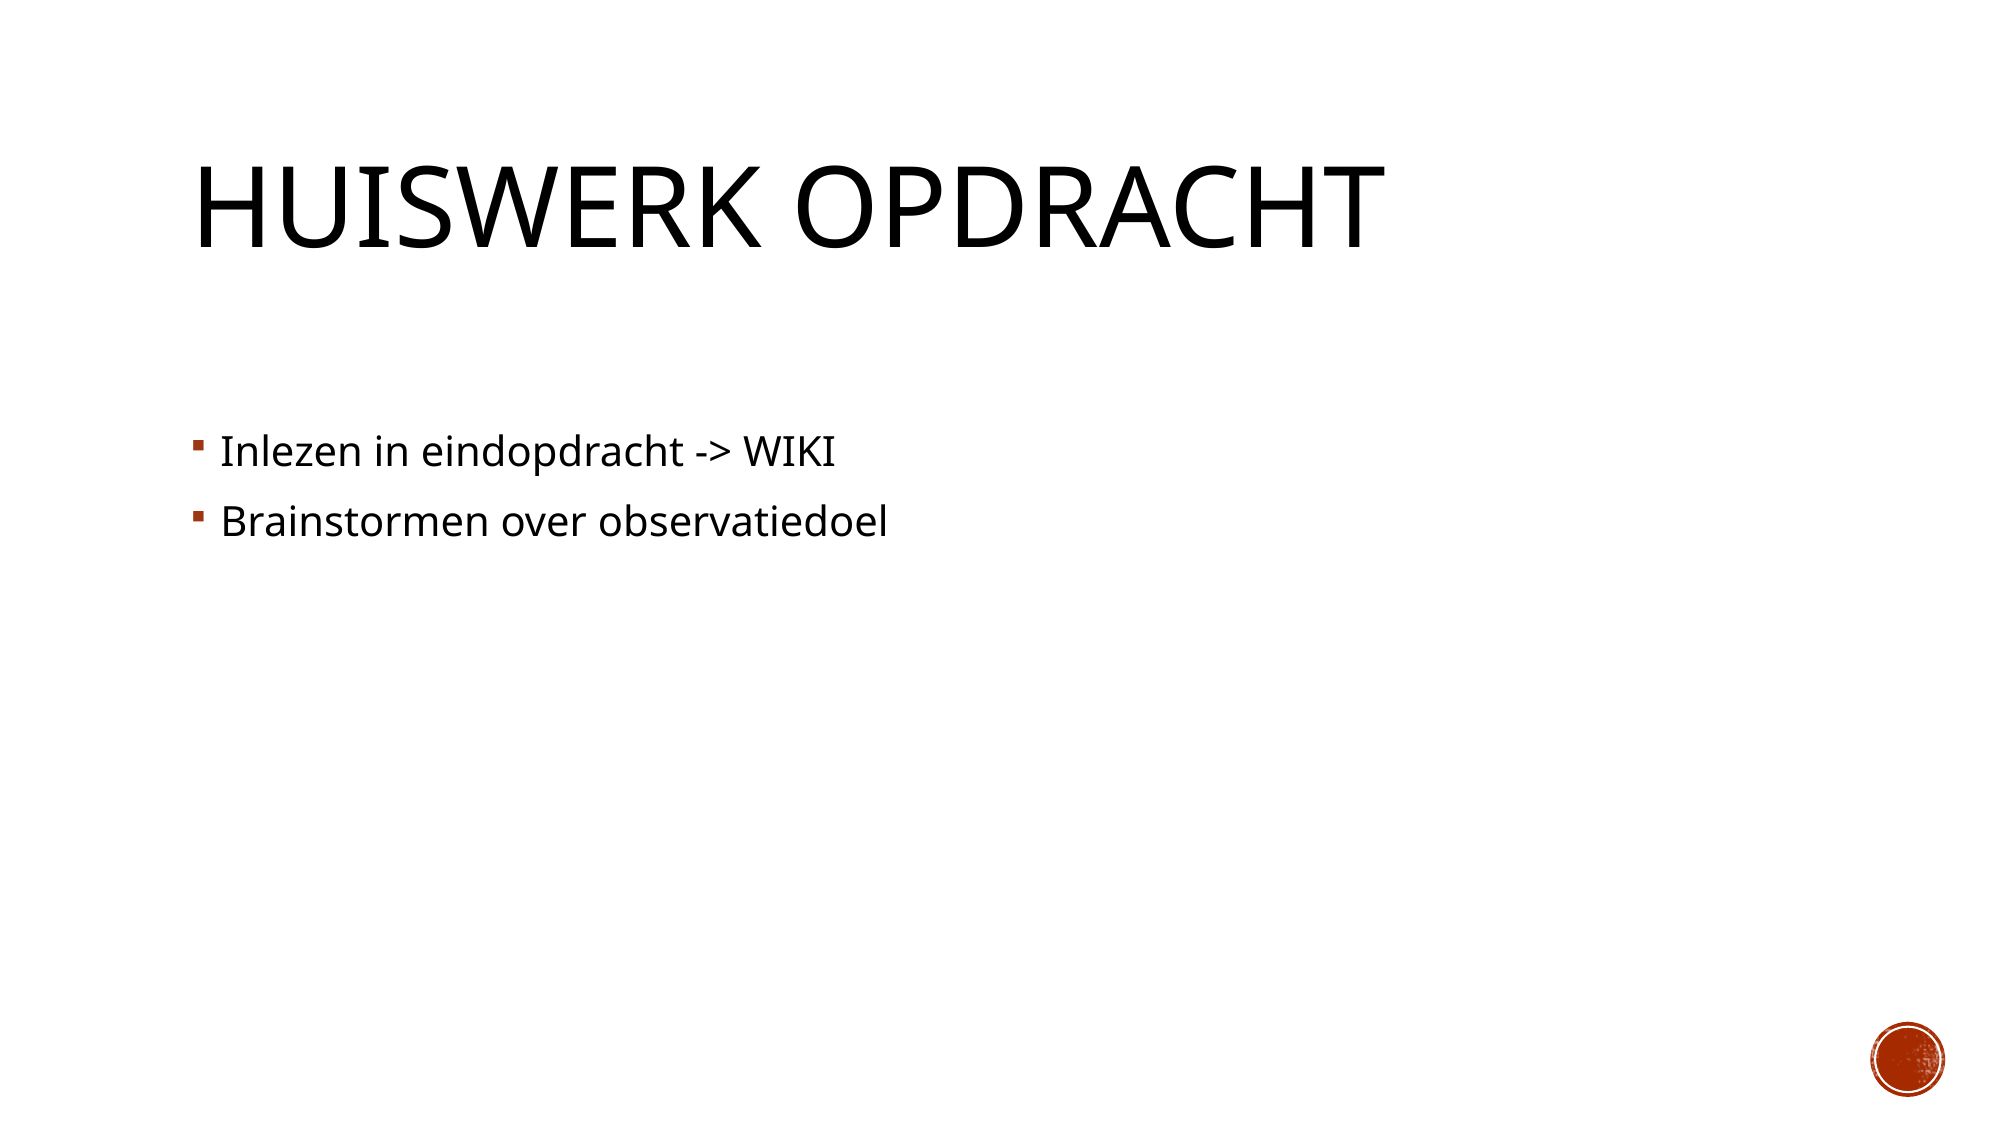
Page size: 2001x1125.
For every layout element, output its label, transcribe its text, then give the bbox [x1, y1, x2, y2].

list Inlezen in eindopdracht -> WIKI Brainstormen over observatiedoel [175, 348, 1826, 1013]
title Huiswerk opdracht [175, 79, 1826, 344]
